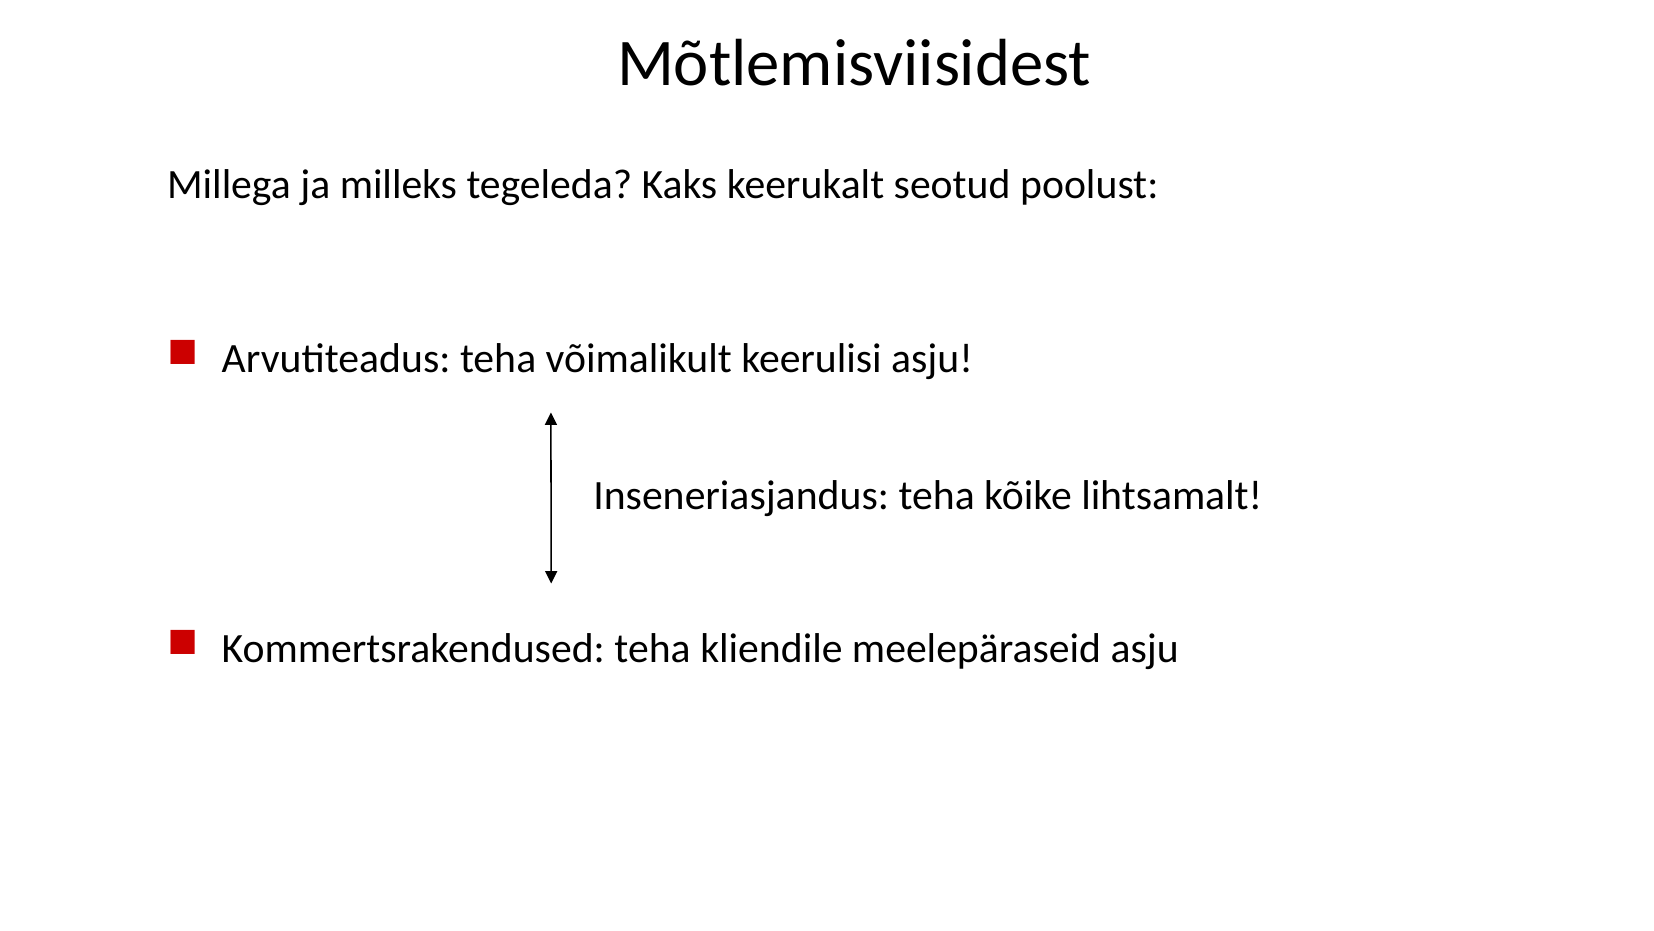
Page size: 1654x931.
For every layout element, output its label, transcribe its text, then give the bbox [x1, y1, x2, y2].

text_box [544, 412, 558, 584]
title Mõtlemisviisidest [151, 0, 1557, 103]
list Millega ja milleks tegeleda? Kaks keerukalt seotud poolust: Arvutiteadus: teha võimalikult keerulisi asju! Kommertsrakendused: teha kliendile meelepäraseid asju [151, 103, 1571, 893]
text_box Inseneriasjandus: teha kõike lihtsamalt! [578, 466, 1488, 525]
